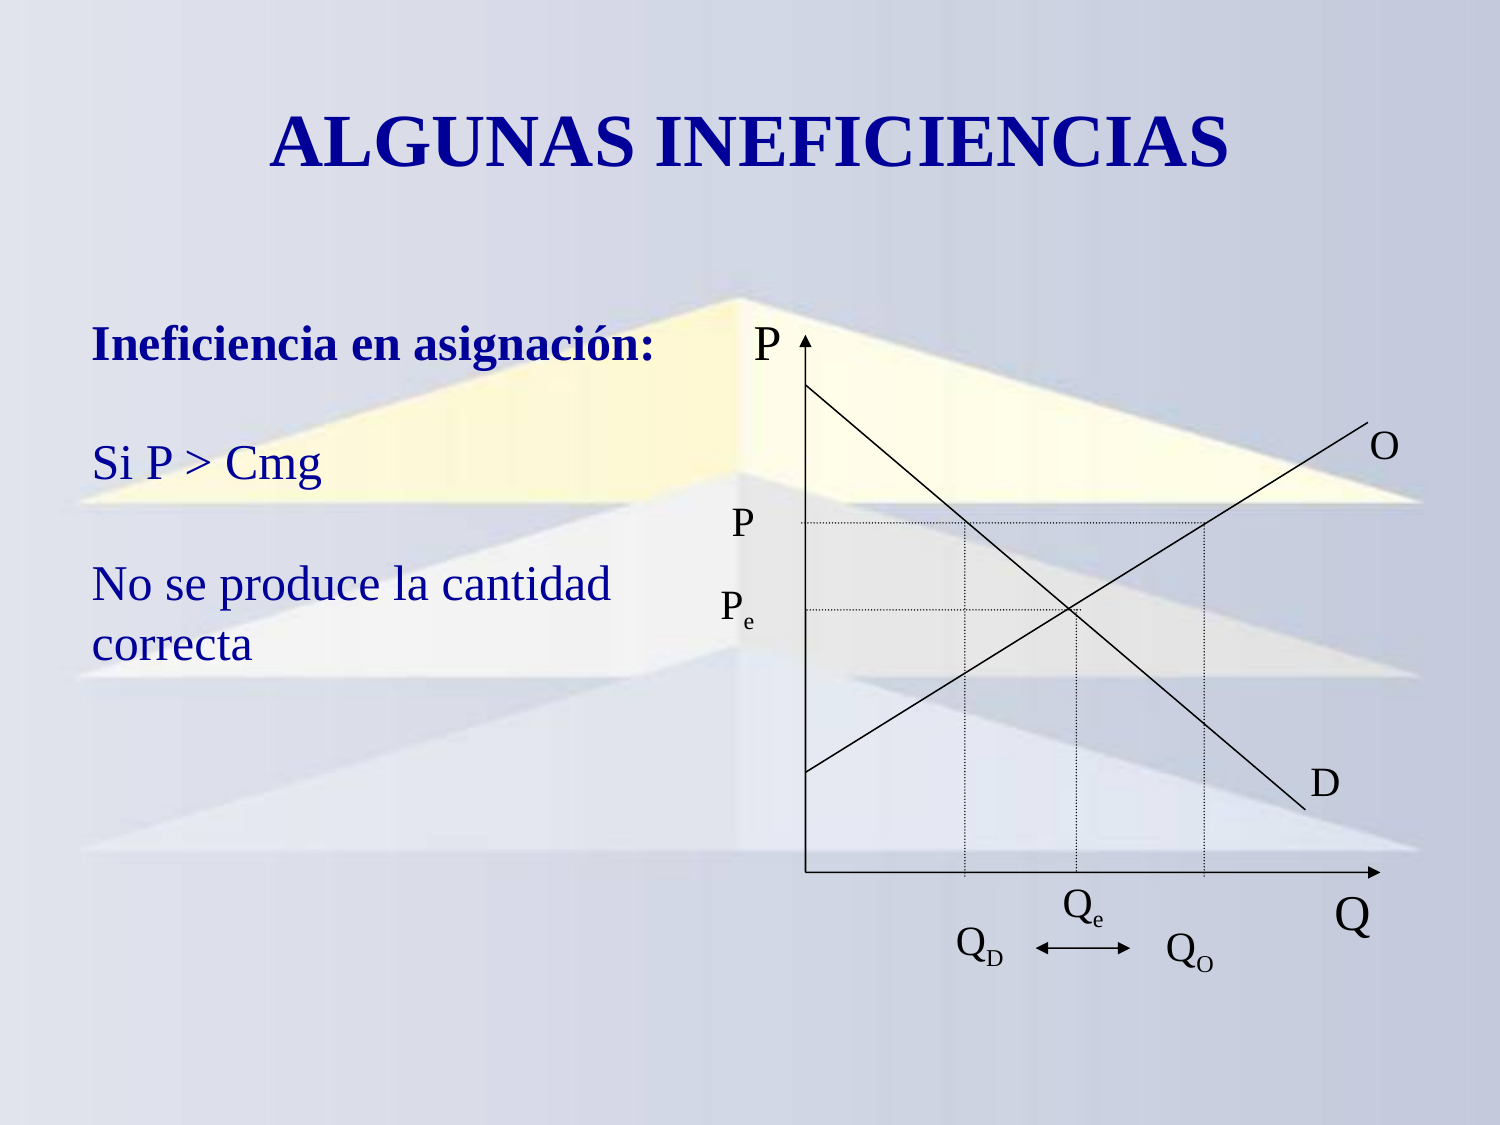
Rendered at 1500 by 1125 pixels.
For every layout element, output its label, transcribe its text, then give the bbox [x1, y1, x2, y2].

picture [0, 0, 1500, 1125]
text_box Ineficiencia en asignación: Si P > Cmg No se produce la cantidad correcta [76, 302, 683, 678]
title ALGUNAS INEFICIENCIAS [112, 42, 1388, 231]
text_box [704, 302, 1416, 978]
